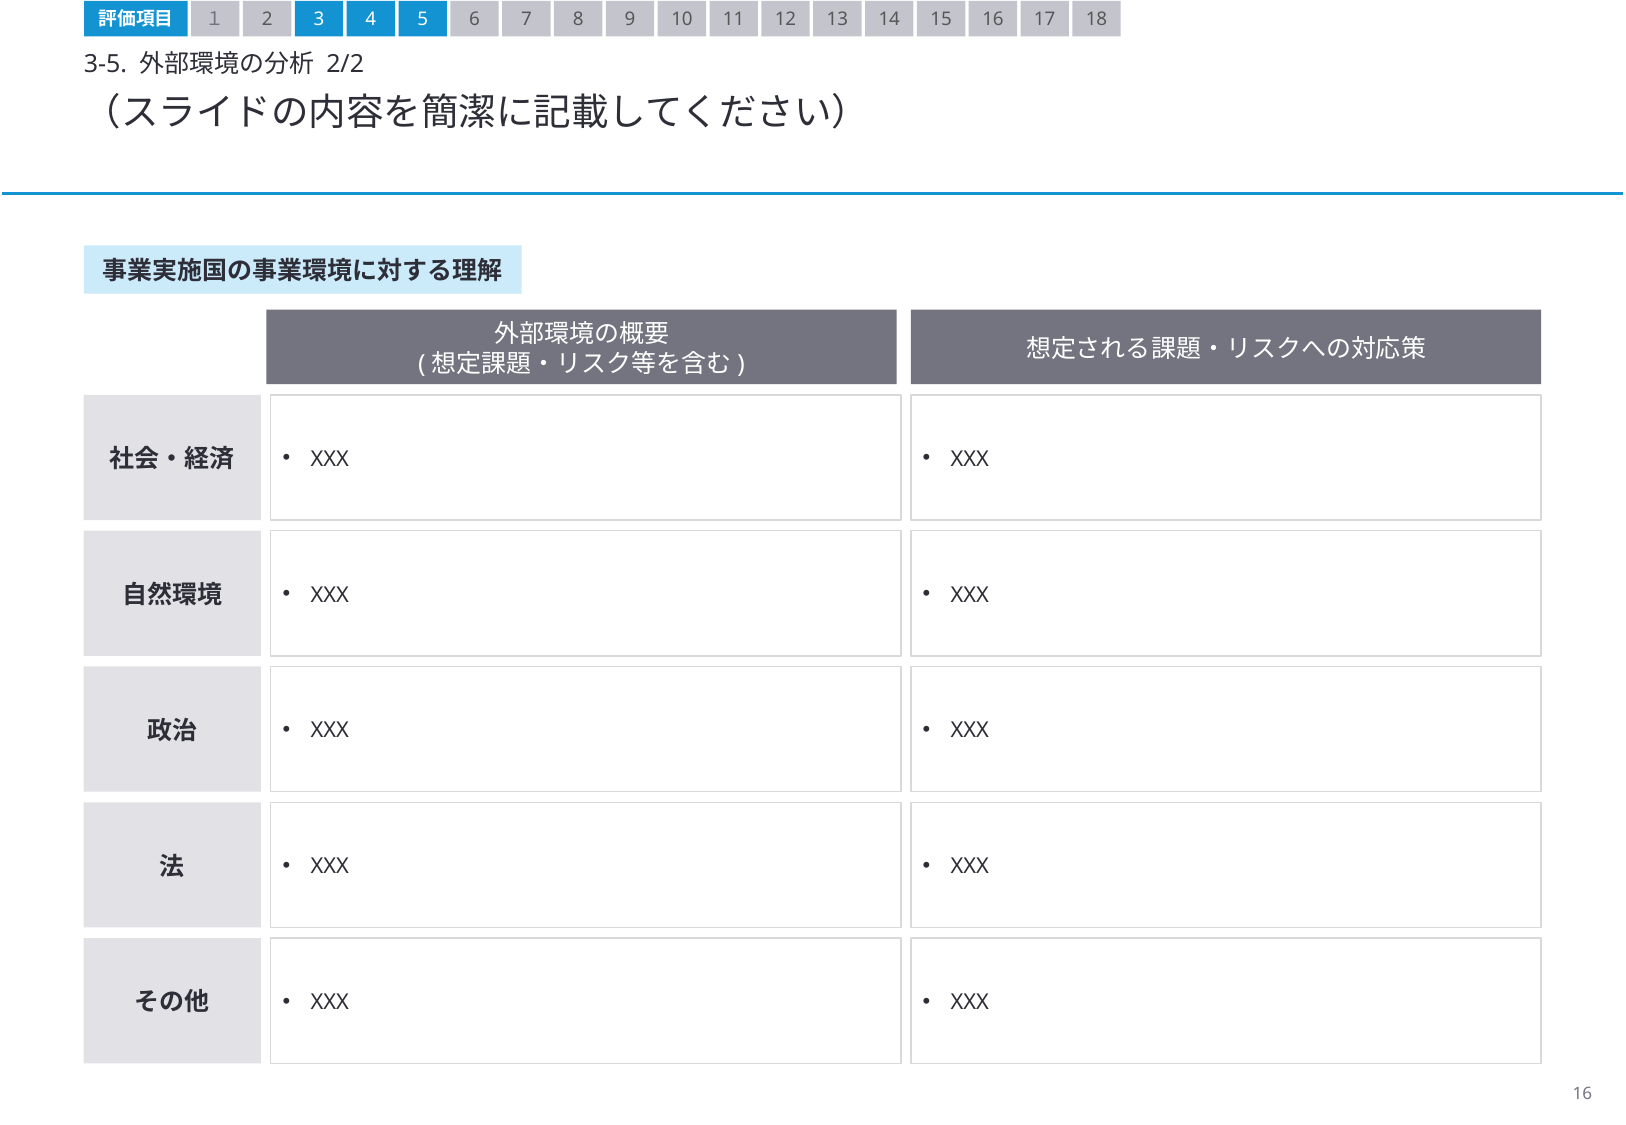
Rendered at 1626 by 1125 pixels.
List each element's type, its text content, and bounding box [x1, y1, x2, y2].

text_box 自然環境 [83, 530, 262, 657]
text_box XXX [270, 394, 902, 521]
text_box 事業実施国の事業環境に対する理解 [83, 244, 522, 295]
text_box XXX [910, 666, 1542, 793]
text_box XXX [270, 801, 902, 928]
text_box 政治 [83, 666, 262, 793]
text_box XXX [910, 530, 1542, 657]
text_box XXX [270, 530, 902, 657]
text_box XXX [270, 666, 902, 793]
text_box 社会・経済 [83, 394, 262, 521]
text_box 想定される課題・リスクへの対応策 [910, 309, 1542, 385]
text_box 法 [83, 801, 262, 928]
list 3-5. 外部環境の分析 2/2 [84, 40, 1543, 82]
text_box 外部環境の概要 (想定課題・リスク等を含む) [266, 309, 898, 385]
text_box XXX [910, 937, 1542, 1064]
list （スライドの内容を簡潔に記載してください） [84, 83, 1543, 183]
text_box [83, 0, 1122, 37]
text_box XXX [270, 937, 902, 1064]
text_box XXX [910, 801, 1542, 928]
text_box XXX [910, 394, 1542, 521]
text_box その他 [83, 937, 262, 1064]
